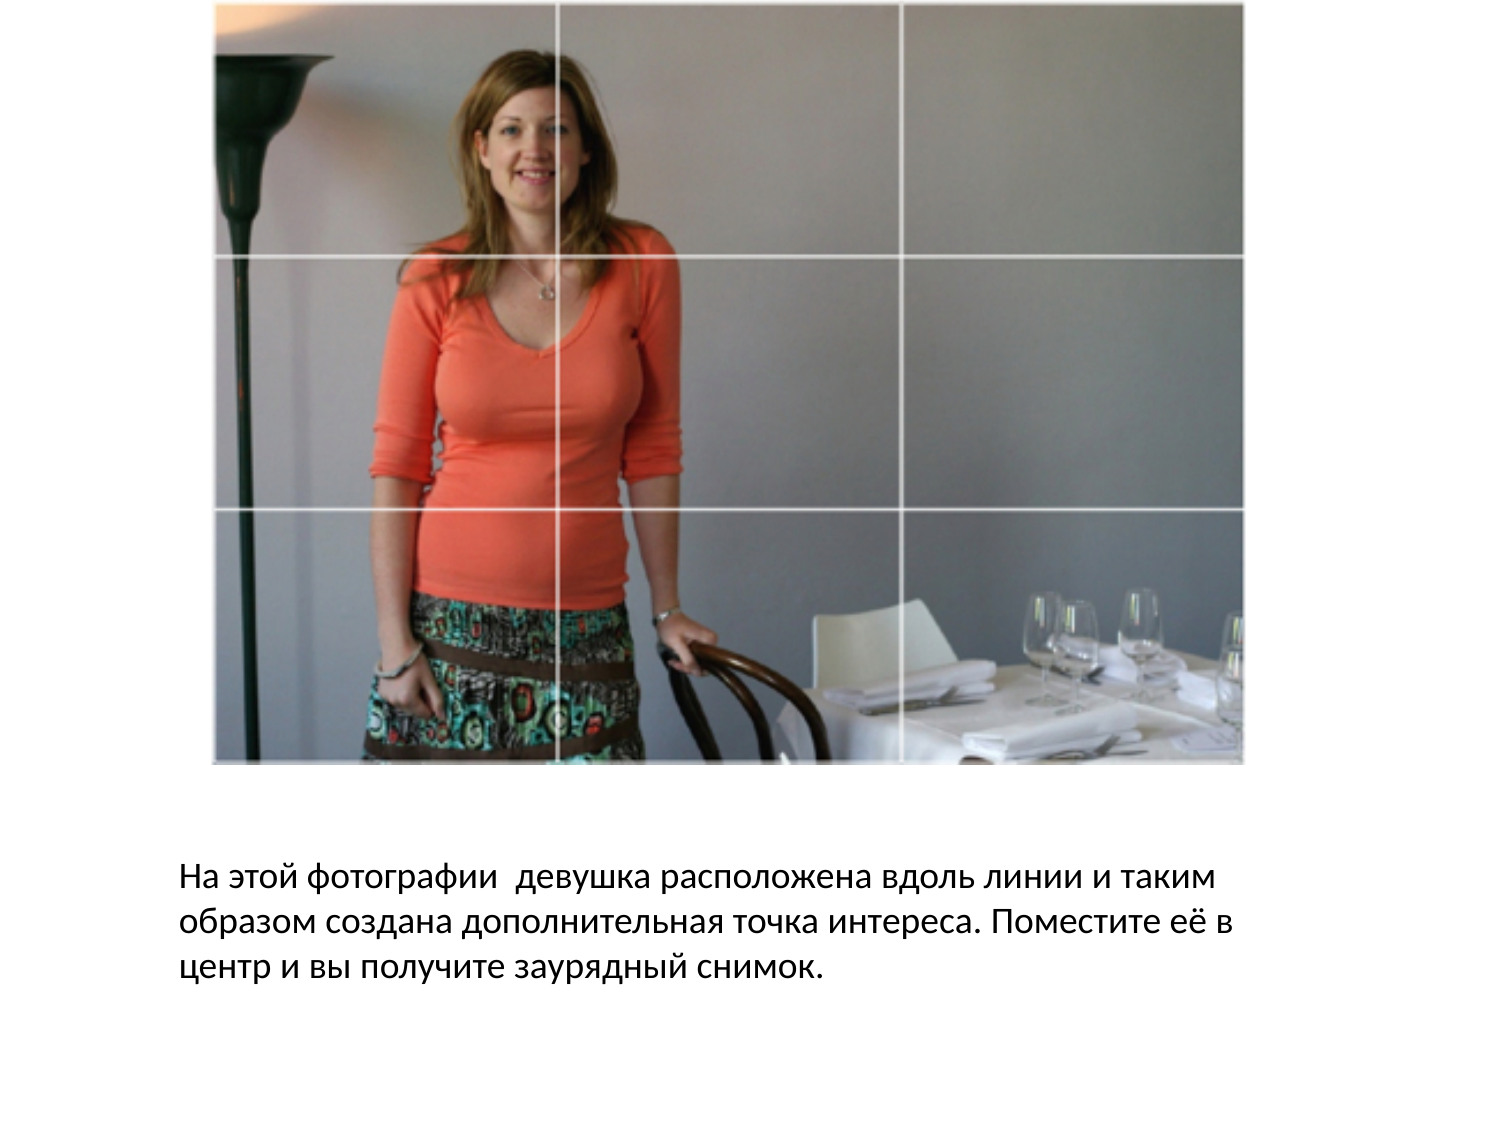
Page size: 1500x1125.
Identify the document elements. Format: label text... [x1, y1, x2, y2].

text_box На этой фотографии девушка расположена вдоль линии и таким образом создана дополнительная точка интереса. Поместите её в центр и вы получите заурядный снимок. [164, 843, 1313, 994]
picture [210, 0, 1248, 766]
